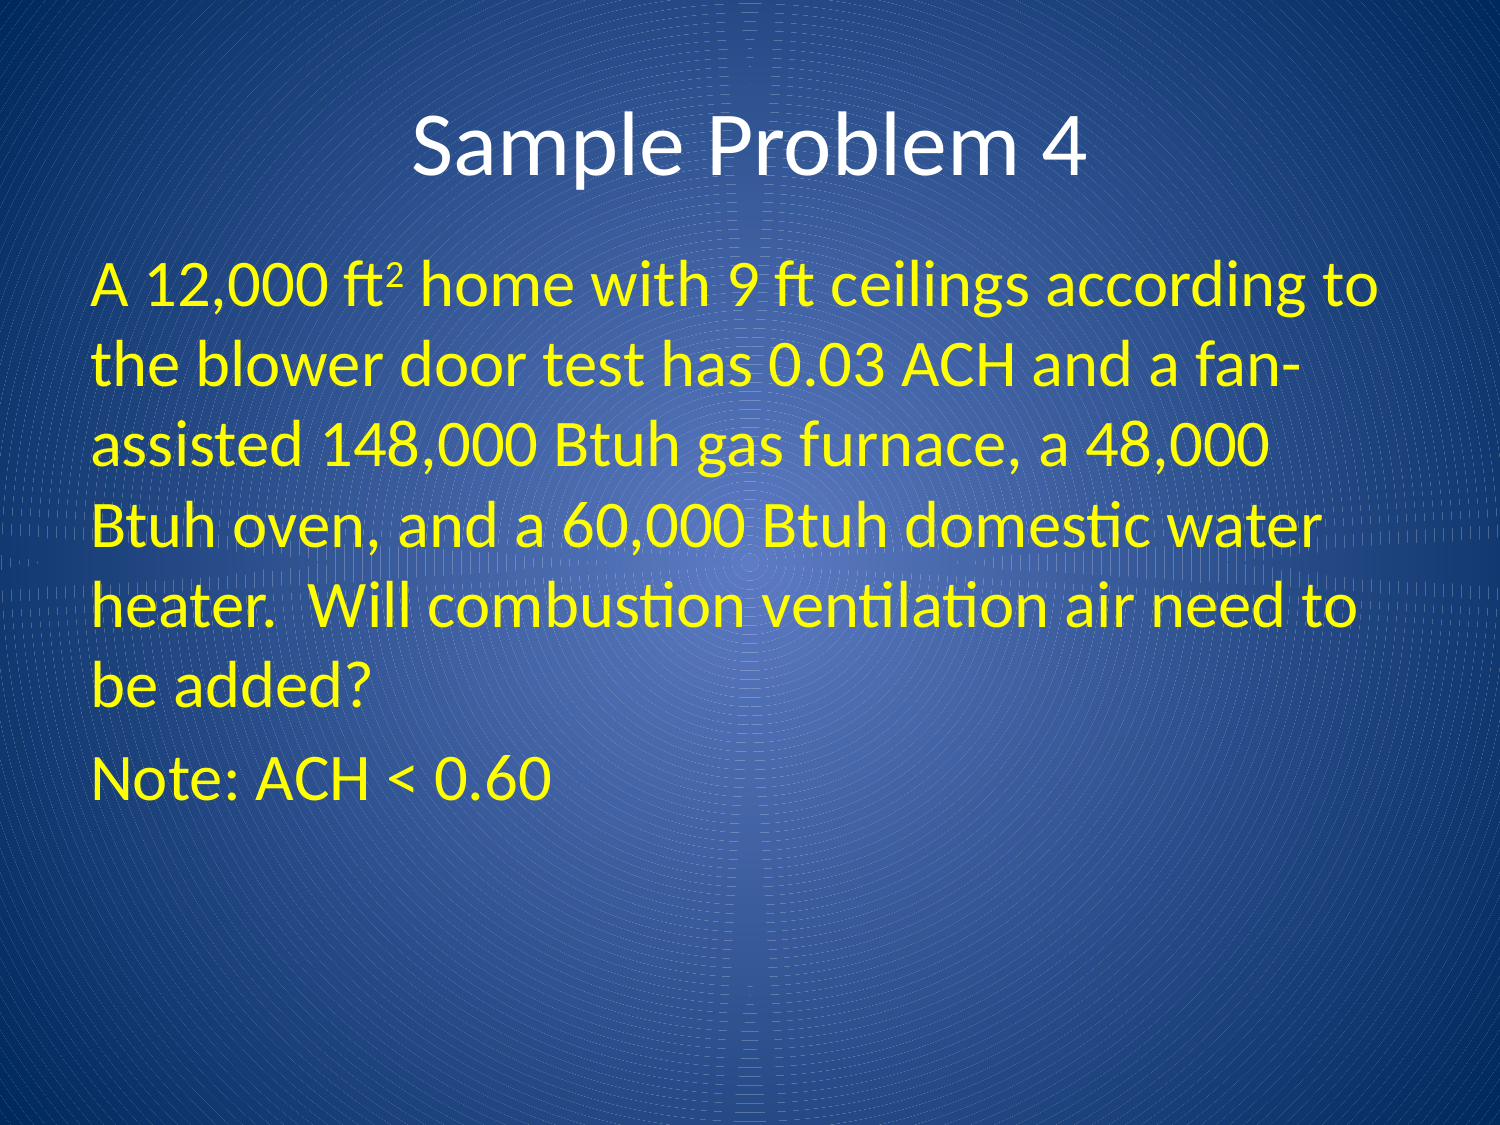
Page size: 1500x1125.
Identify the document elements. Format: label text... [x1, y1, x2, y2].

title Sample Problem 4 [75, 45, 1425, 232]
list A 12,000 ft2 home with 9 ft ceilings according to the blower door test has 0.03 ACH and a fan-assisted 148,000 Btuh gas furnace, a 48,000 Btuh oven, and a 60,000 Btuh domestic water heater. Will combustion ventilation air need to be added? Note: ACH ˂ 0.60 [75, 232, 1425, 1100]
